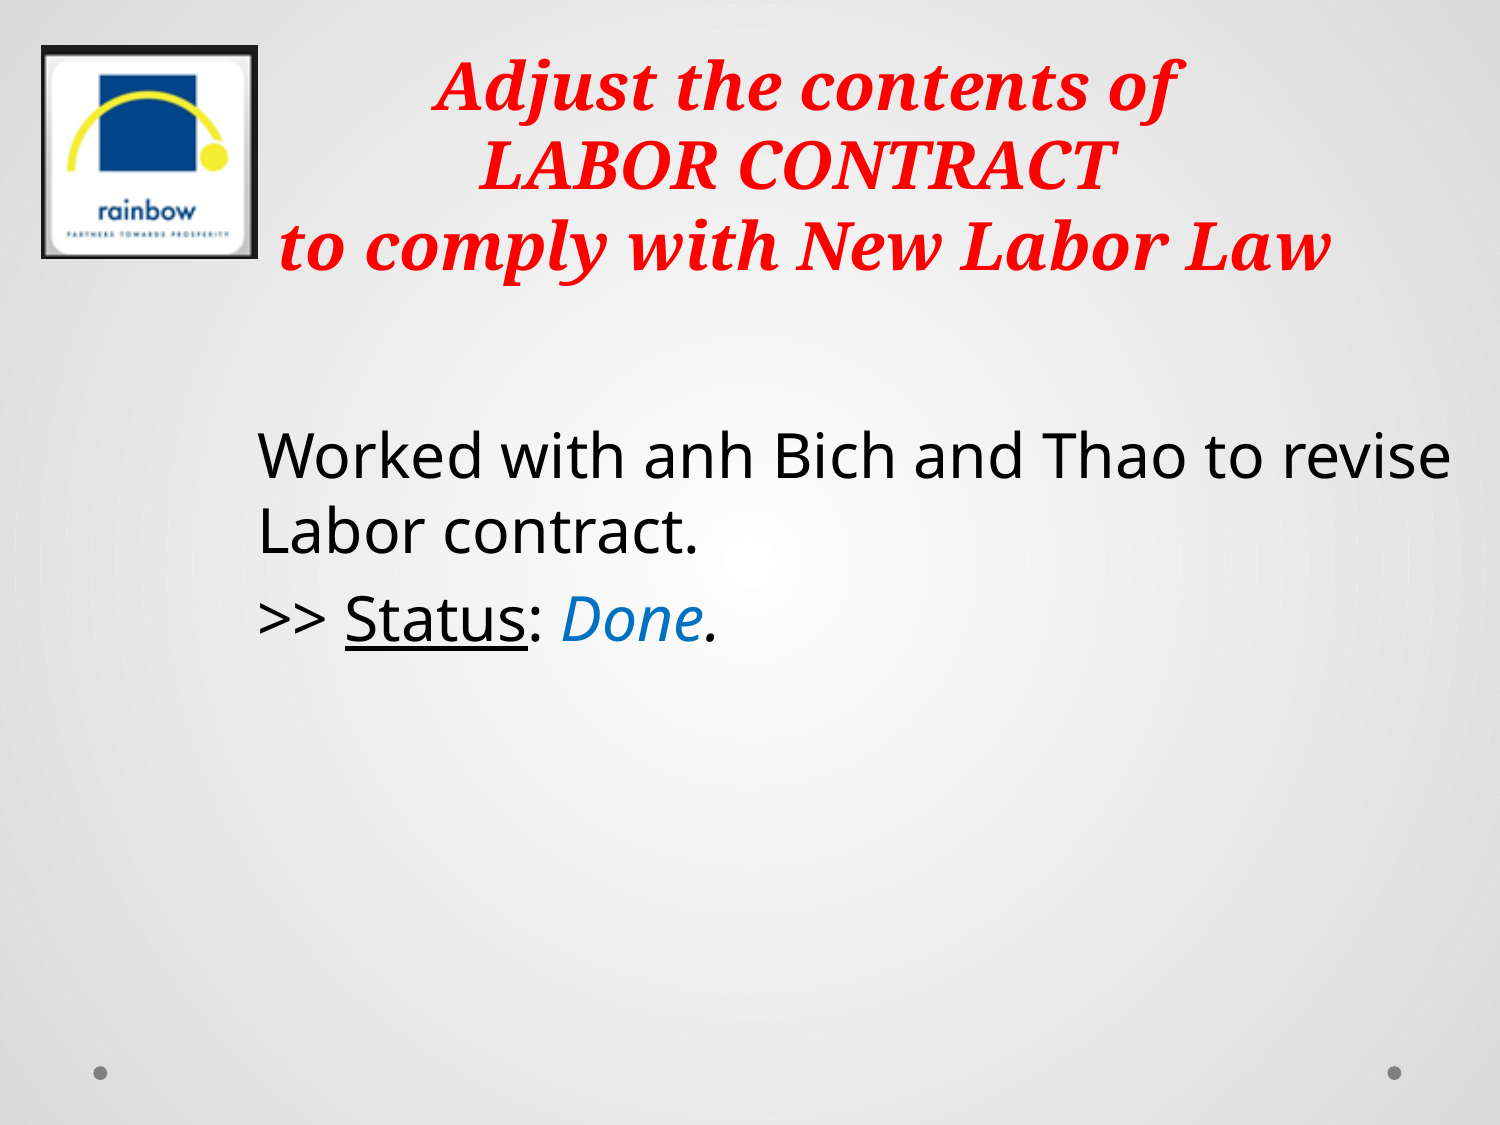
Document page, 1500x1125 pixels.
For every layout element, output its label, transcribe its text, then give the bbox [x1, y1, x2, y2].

subtitle Worked with anh Bich and Thao to revise Labor contract. >> Status: Done. [242, 408, 1471, 1059]
title Adjust the contents of LABOR CONTRACT to comply with New Labor Law [94, 30, 1500, 291]
picture [40, 45, 258, 259]
